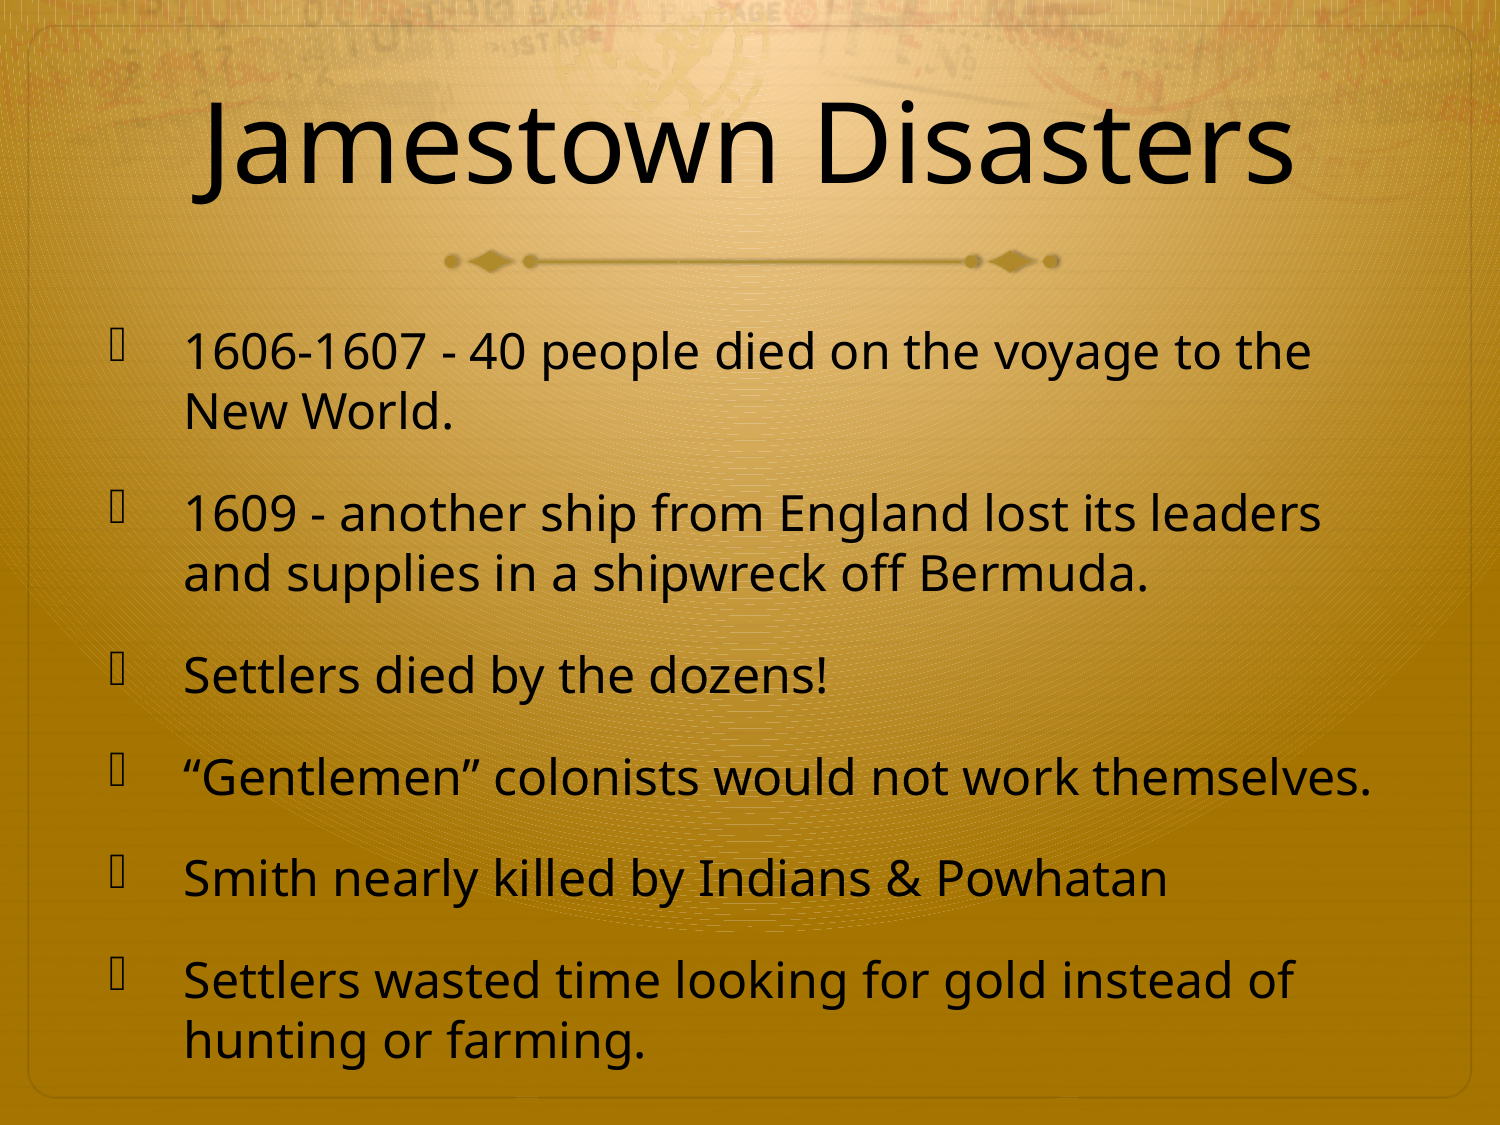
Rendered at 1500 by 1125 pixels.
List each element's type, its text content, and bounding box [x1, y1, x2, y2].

picture [0, 0, 1500, 1125]
list 1606-1607 - 40 people died on the voyage to the New World. 1609 - another ship from England lost its leaders and supplies in a shipwreck off Bermuda. Settlers died by the dozens! “Gentlemen” colonists would not work themselves. Smith nearly killed by Indians & Powhatan Settlers wasted time looking for gold instead of hunting or farming. [93, 312, 1407, 1078]
title Jamestown Disasters [93, 45, 1407, 233]
